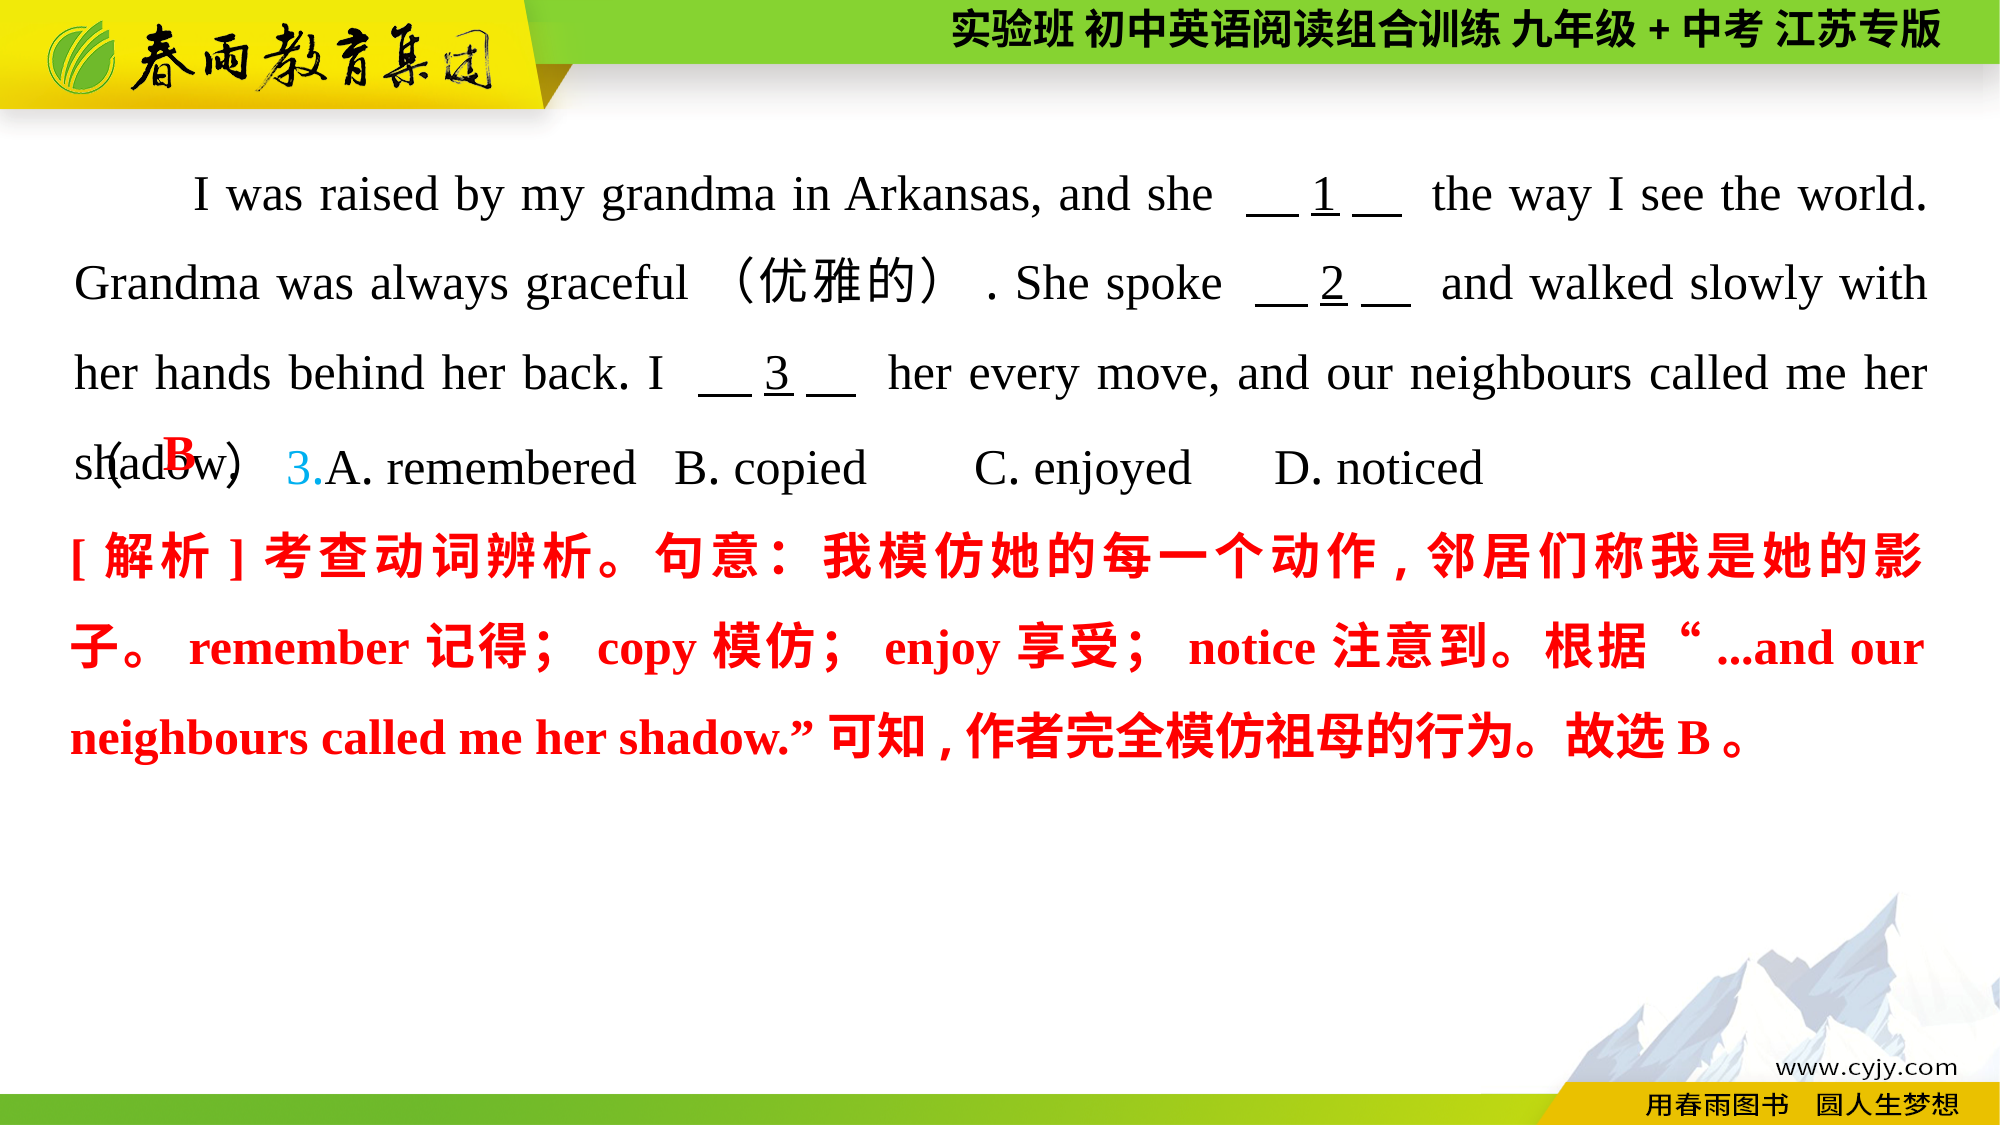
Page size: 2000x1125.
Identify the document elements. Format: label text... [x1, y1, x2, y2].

text_box [解析]考查动词辨析。句意：我模仿她的每一个动作,邻居们称我是她的影子。remember记得；copy模仿；enjoy享受；notice注意到。根据“...and our neighbours called me her shadow.”可知,作者完全模仿祖母的行为。故选B。 [54, 486, 1939, 772]
text_box B [148, 413, 212, 486]
picture [0, 0, 2000, 1125]
list I was raised by my grandma in Arkansas, and she 1 the way I see the world. Grandma was always graceful（优雅的）. She spoke 2 and walked slowly with her hands behind her back. I 3 her every move, and our neighbours called me her shadow. [59, 122, 1944, 397]
text_box （ ）3.A. remembered B. copied C. enjoyed D. noticed [59, 397, 1944, 502]
